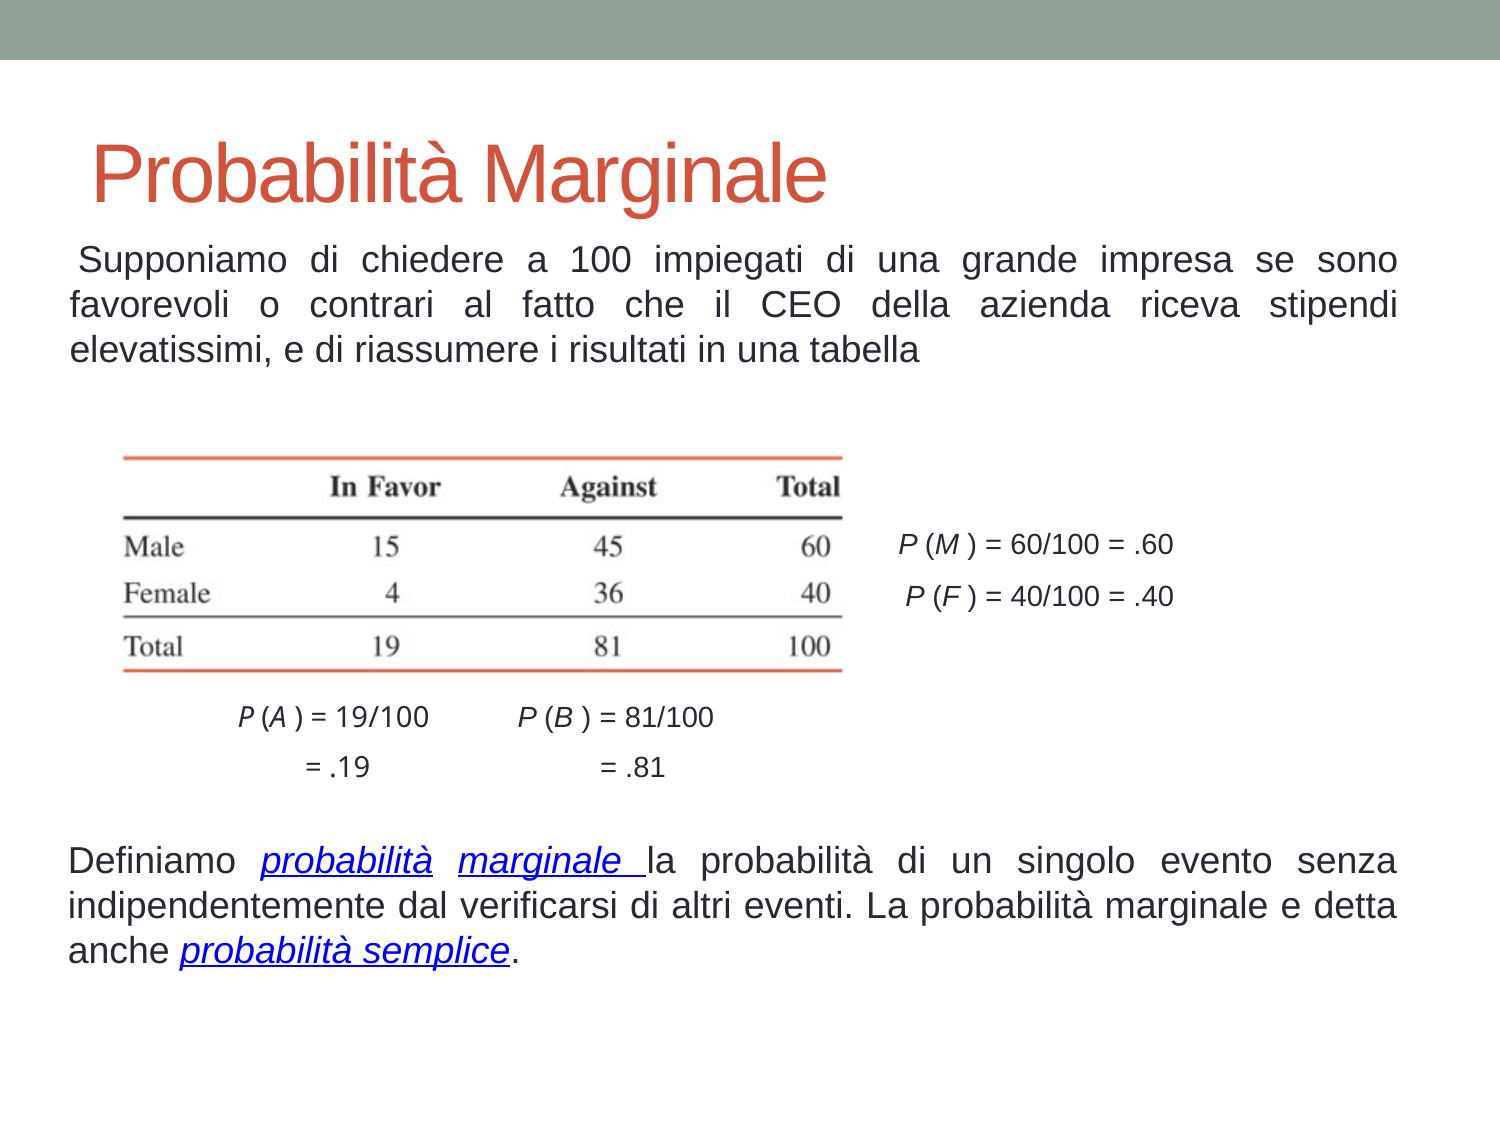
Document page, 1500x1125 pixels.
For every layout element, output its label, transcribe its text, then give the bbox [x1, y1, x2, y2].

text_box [119, 452, 1359, 795]
title Probabilità Marginale [75, 87, 1425, 250]
text_box Supponiamo di chiedere a 100 impiegati di una grande impresa se sono favorevoli o contrari al fatto che il CEO della azienda riceva stipendi elevatissimi, e di riassumere i risultati in una tabella [54, 227, 1414, 394]
text_box Definiamo probabilità marginale la probabilità di un singolo evento senza indipendentemente dal verificarsi di altri eventi. La probabilità marginale e detta anche probabilità semplice. [53, 828, 1412, 992]
